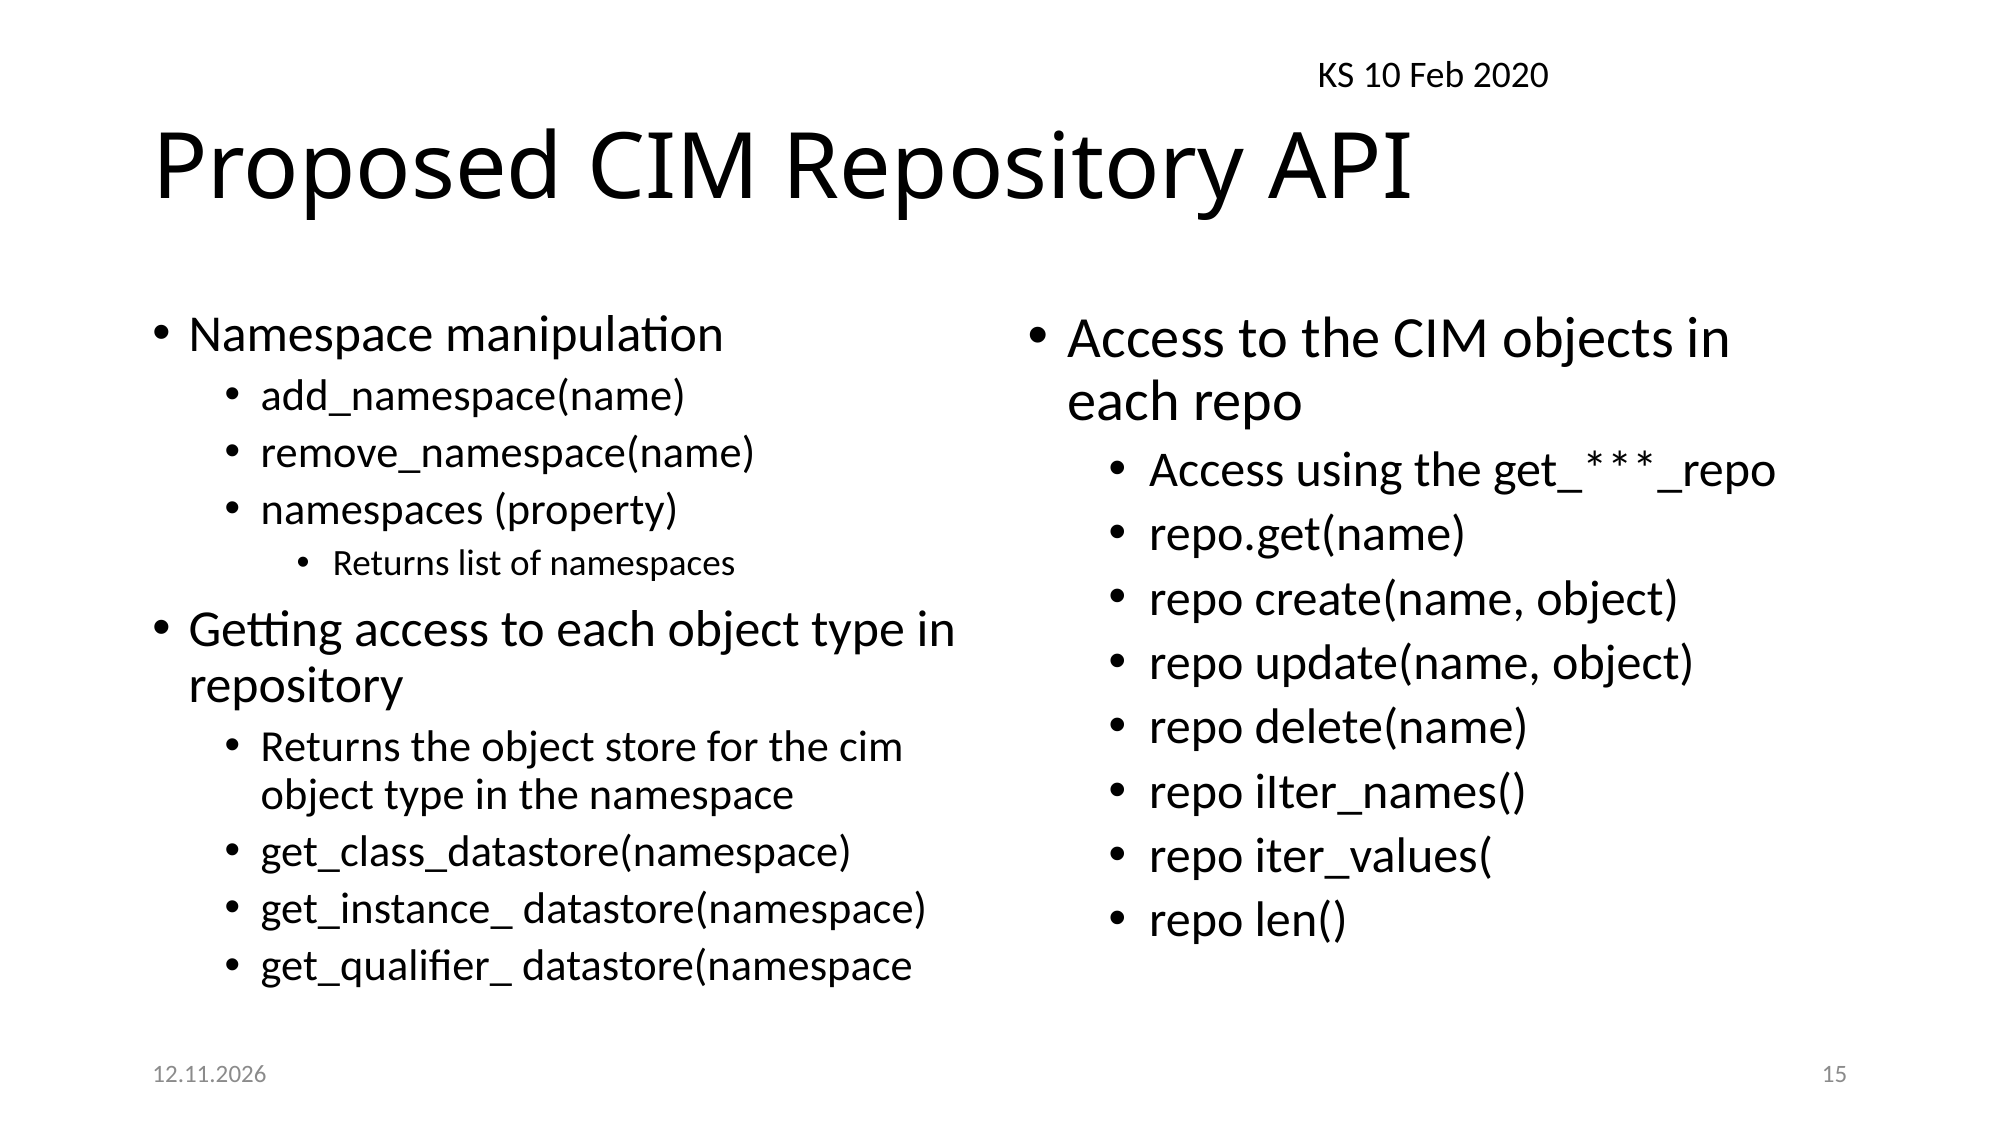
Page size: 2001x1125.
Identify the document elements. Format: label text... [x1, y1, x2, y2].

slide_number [137, 1042, 588, 1103]
title Proposed CIM Repository API [137, 59, 1863, 278]
slide_number 15 [1412, 1042, 1863, 1103]
text_box KS 10 Feb 2020 [1303, 42, 1818, 103]
list Access to the CIM objects in each repo Access using the get_***_repo repo.get(name) repo create(name, object) repo update(name, object) repo delete(name) repo iIter_names() repo iter_values( repo len() [1012, 299, 1863, 1014]
list Namespace manipulation add_namespace(name) remove_namespace(name) namespaces (property) Returns list of namespaces Getting access to each object type in repository Returns the object store for the cim object type in the namespace get_class_datastore(namespace) get_instance_ datastore(namespace) get_qualifier_ datastore(namespace [137, 299, 988, 1014]
